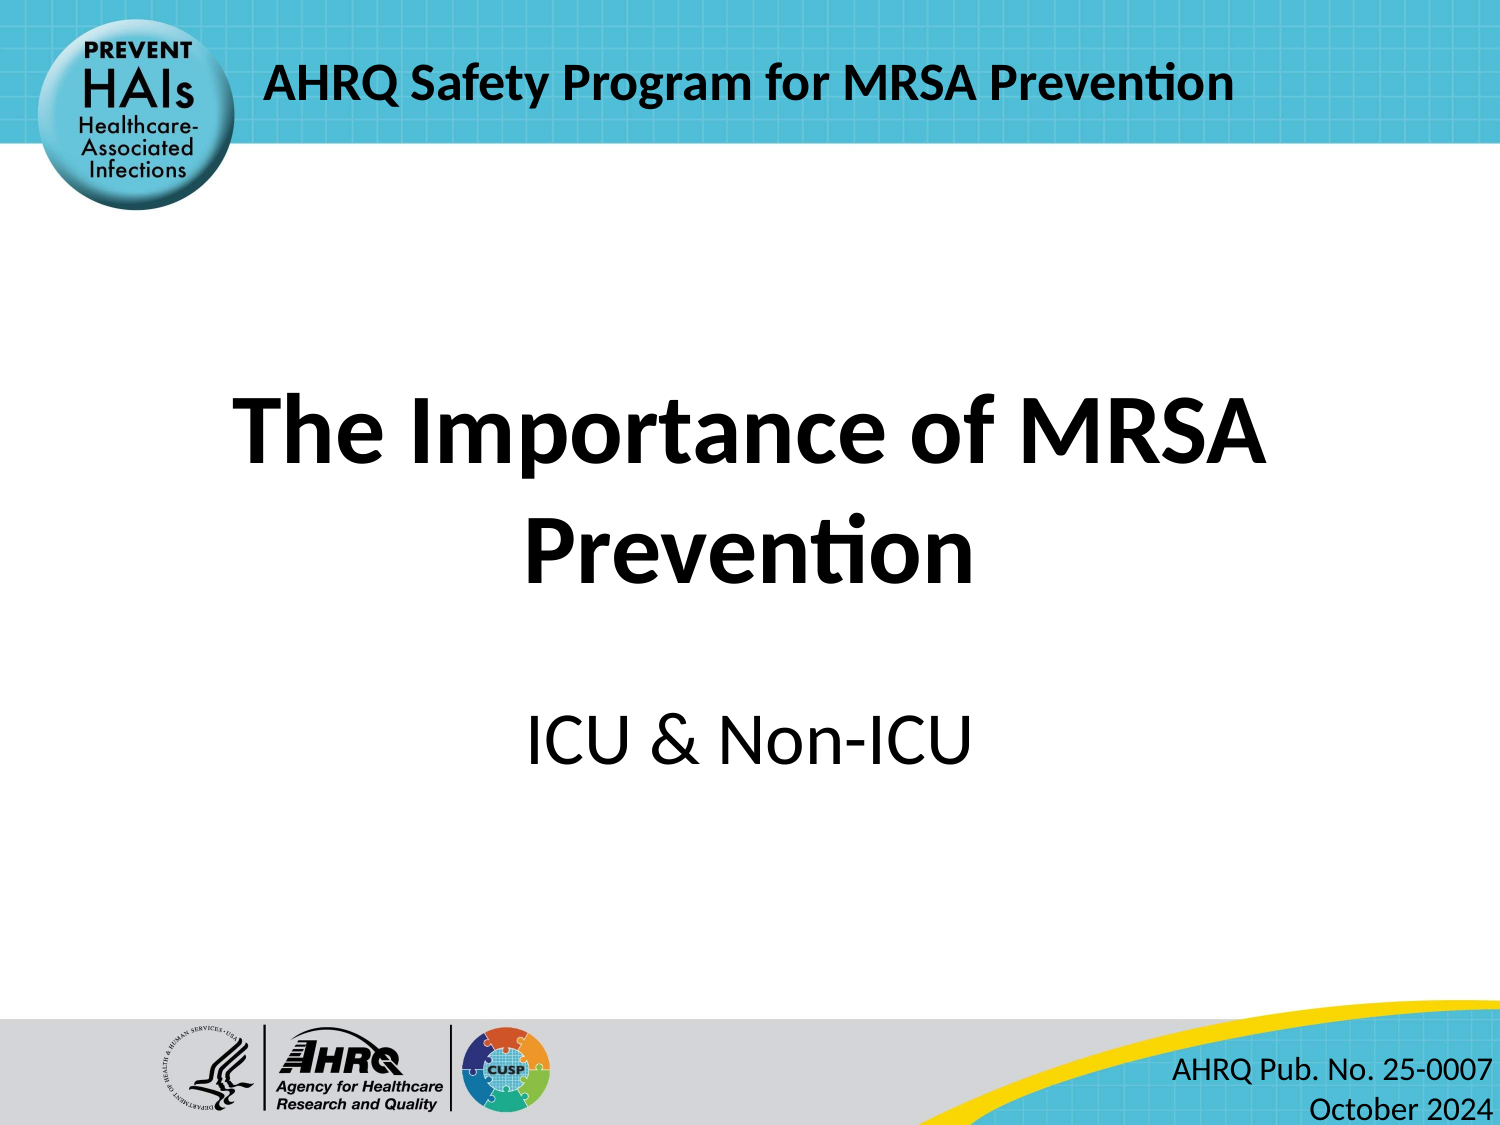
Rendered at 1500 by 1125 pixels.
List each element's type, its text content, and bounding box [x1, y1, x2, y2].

list The Importance of MRSA Prevention [172, 306, 1328, 660]
picture [0, 0, 1500, 1125]
list ICU & Non-ICU [172, 681, 1328, 847]
title AHRQ Safety Program for MRSA Prevention [225, 0, 1275, 150]
text_box AHRQ Pub. No. 25-0007 October 2024 [1122, 1039, 1500, 1125]
